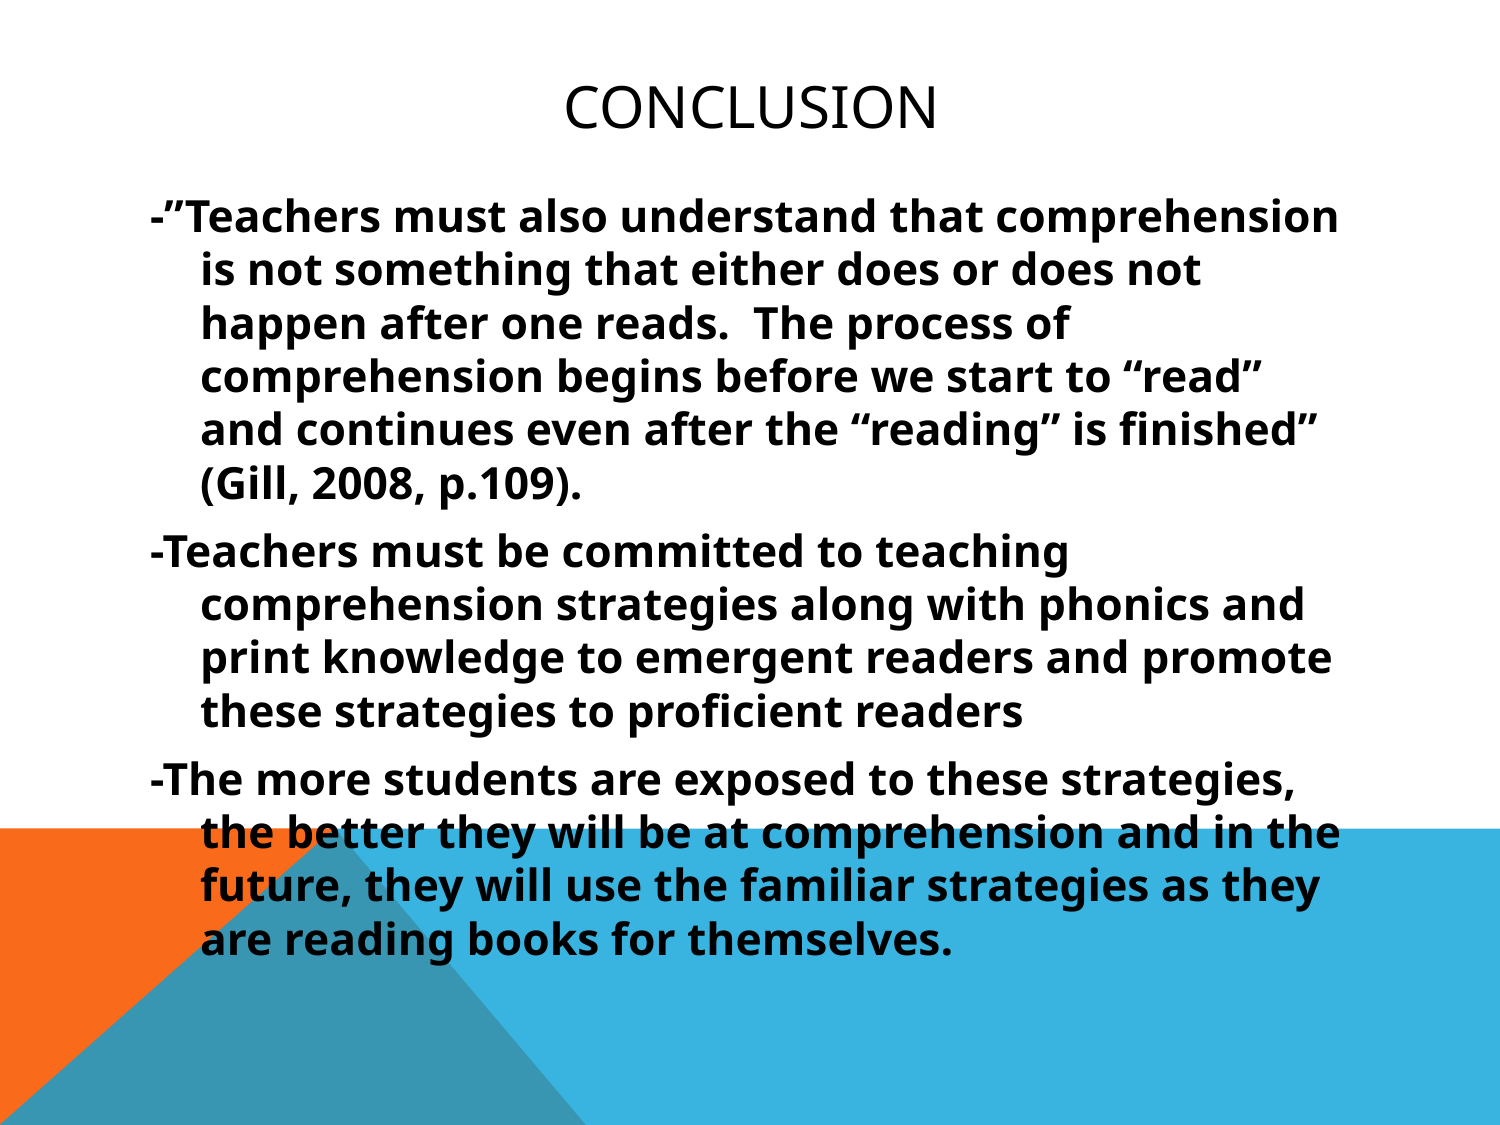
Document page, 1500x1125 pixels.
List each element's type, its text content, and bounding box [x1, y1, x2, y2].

list -”Teachers must also understand that comprehension is not something that either does or does not happen after one reads. The process of comprehension begins before we start to “read” and continues even after the “reading” is finished” (Gill, 2008, p.109). -Teachers must be committed to teaching comprehension strategies along with phonics and print knowledge to emergent readers and promote these strategies to proficient readers -The more students are exposed to these strategies, the better they will be at comprehension and in the future, they will use the familiar strategies as they are reading books for themselves. [135, 180, 1369, 988]
title conclusion [135, 60, 1369, 150]
